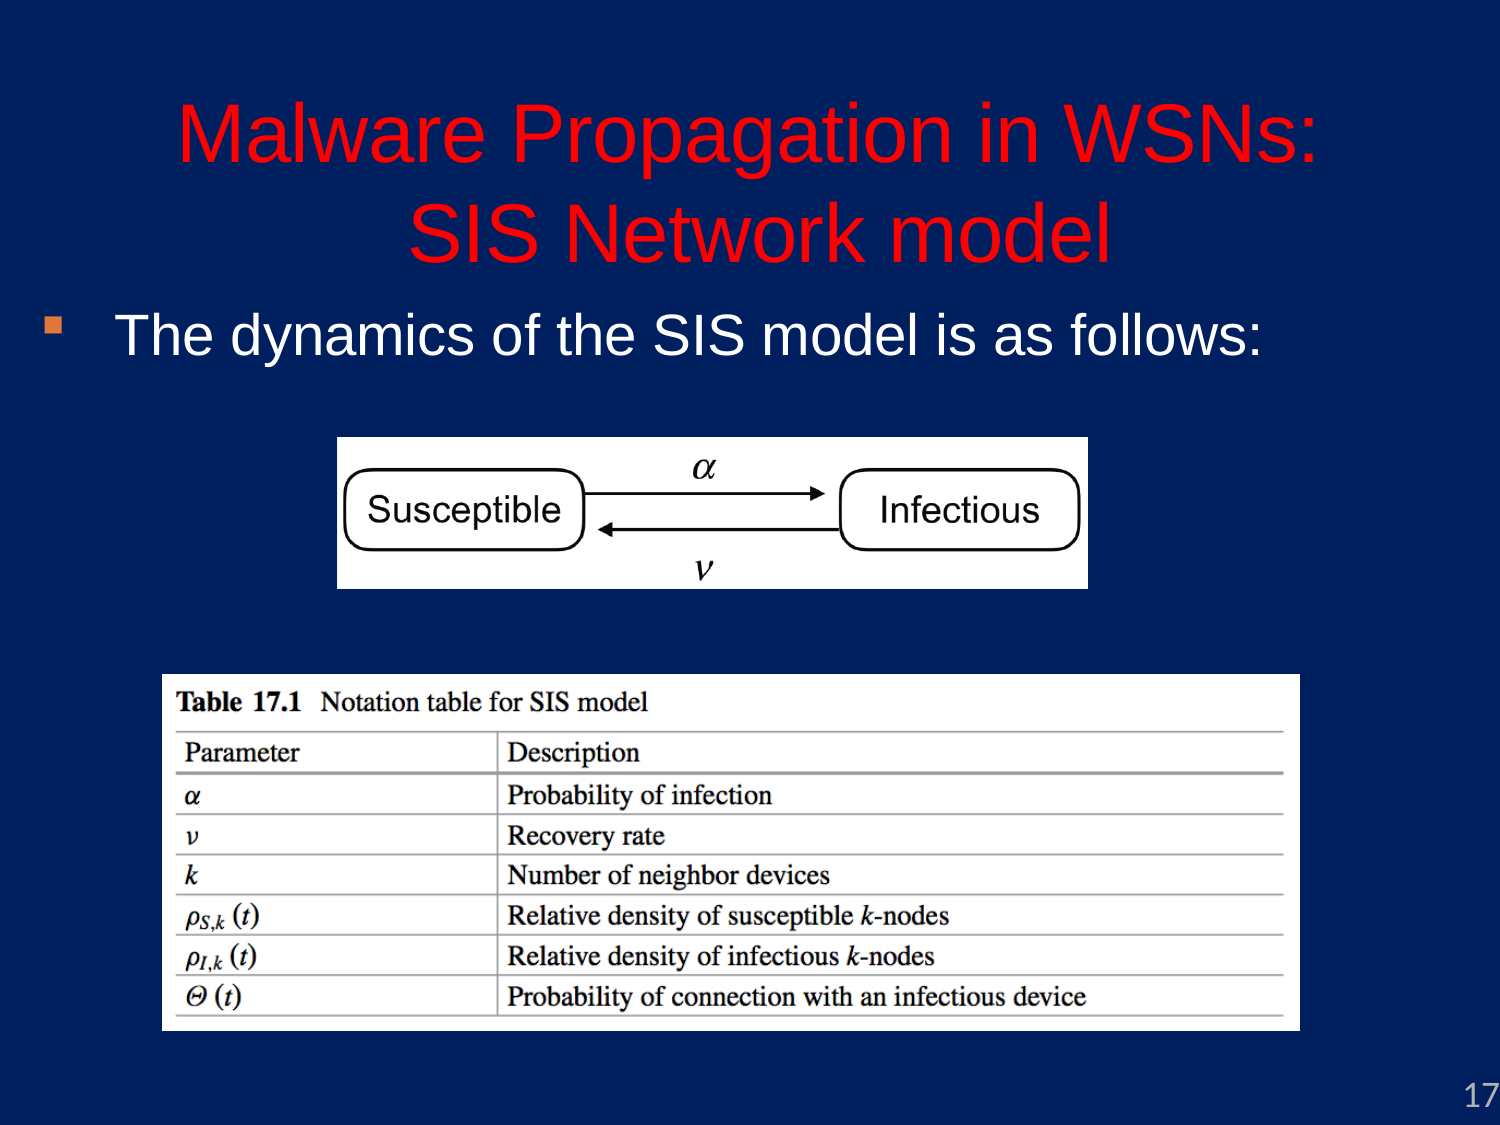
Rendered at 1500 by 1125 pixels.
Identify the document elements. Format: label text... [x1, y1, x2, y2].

text_box The dynamics of the SIS model is as follows: [37, 297, 1313, 368]
title Malware Propagation in WSNs: SIS Network model [44, 53, 1456, 279]
picture [337, 437, 1088, 589]
slide_number 17 [1437, 1069, 1500, 1125]
picture [162, 674, 1301, 1031]
